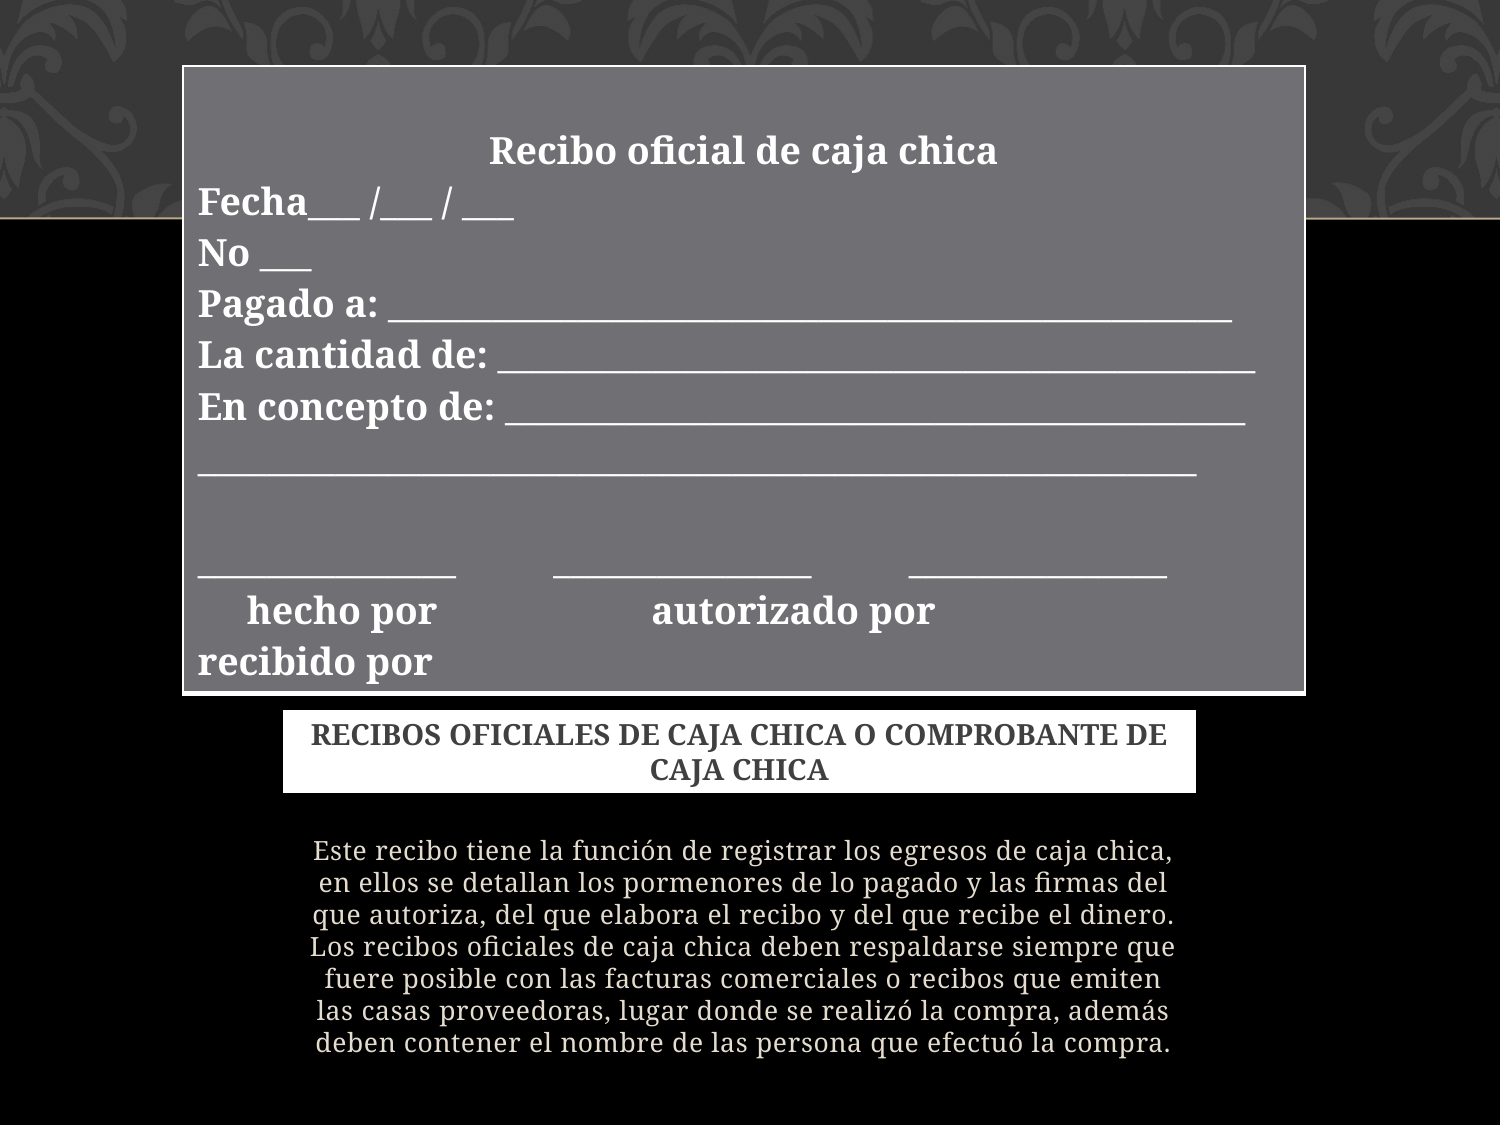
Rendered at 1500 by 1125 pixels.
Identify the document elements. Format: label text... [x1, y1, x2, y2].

title RECIBOS OFICIALES DE CAJA CHICA O COMPROBANTE DE CAJA CHICA [283, 710, 1196, 793]
list Este recibo tiene la función de registrar los egresos de caja chica, en ellos se detallan los pormenores de lo pagado y las firmas del que autoriza, del que elabora el recibo y del que recibe el dinero. Los recibos oficiales de caja chica deben respaldarse siempre que fuere posible con las facturas comerciales o recibos que emiten las casas proveedoras, lugar donde se realizó la compra, además deben contener el nombre de las persona que efectuó la compra. [294, 834, 1194, 1071]
table_header Recibo oficial de caja chica Fecha___ /___ / ___ No ___ Pagado a: _________________________________________________ La cantidad de: ____________________________________________ En concepto de: ___________________________________________ __________________________________________________________ _______________ _______________ _______________ hecho por autorizado por recibido por [184, 67, 1304, 691]
